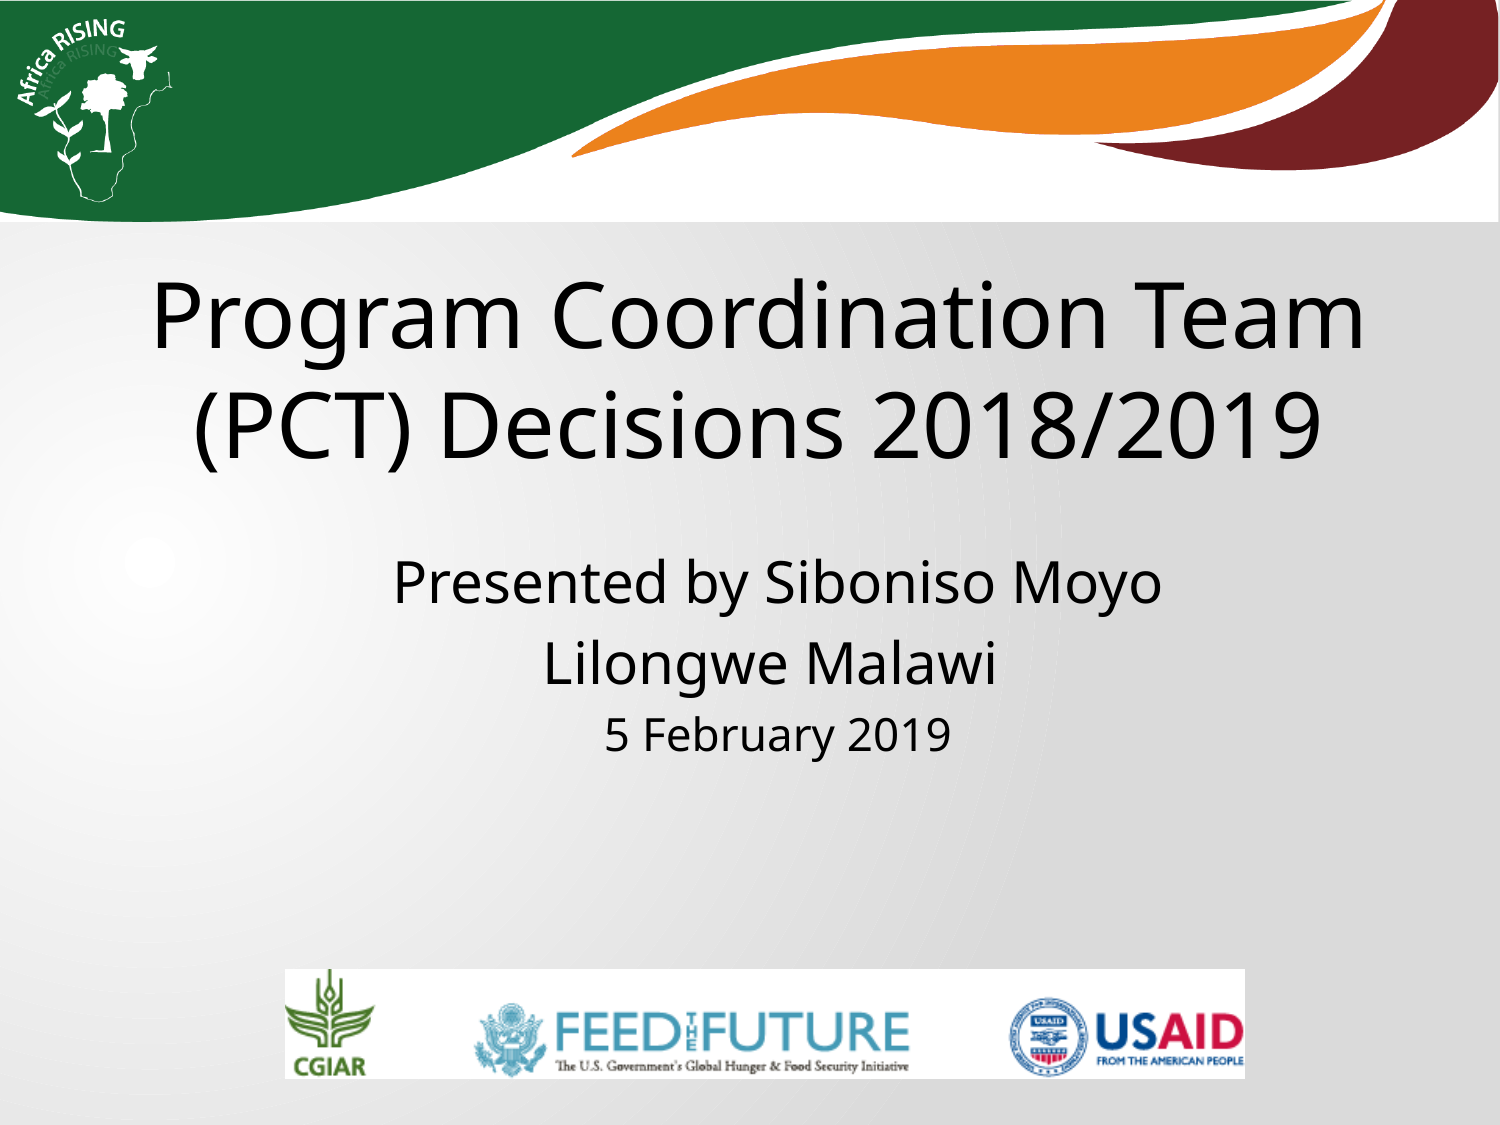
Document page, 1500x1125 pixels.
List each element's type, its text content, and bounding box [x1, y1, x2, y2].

list Program Coordination Team (PCT) Decisions 2018/2019 [62, 249, 1438, 525]
list Presented by Siboniso Moyo Lilongwe Malawi 5 February 2019 [174, 537, 1363, 788]
picture [285, 969, 1245, 1079]
picture [0, 0, 1499, 222]
